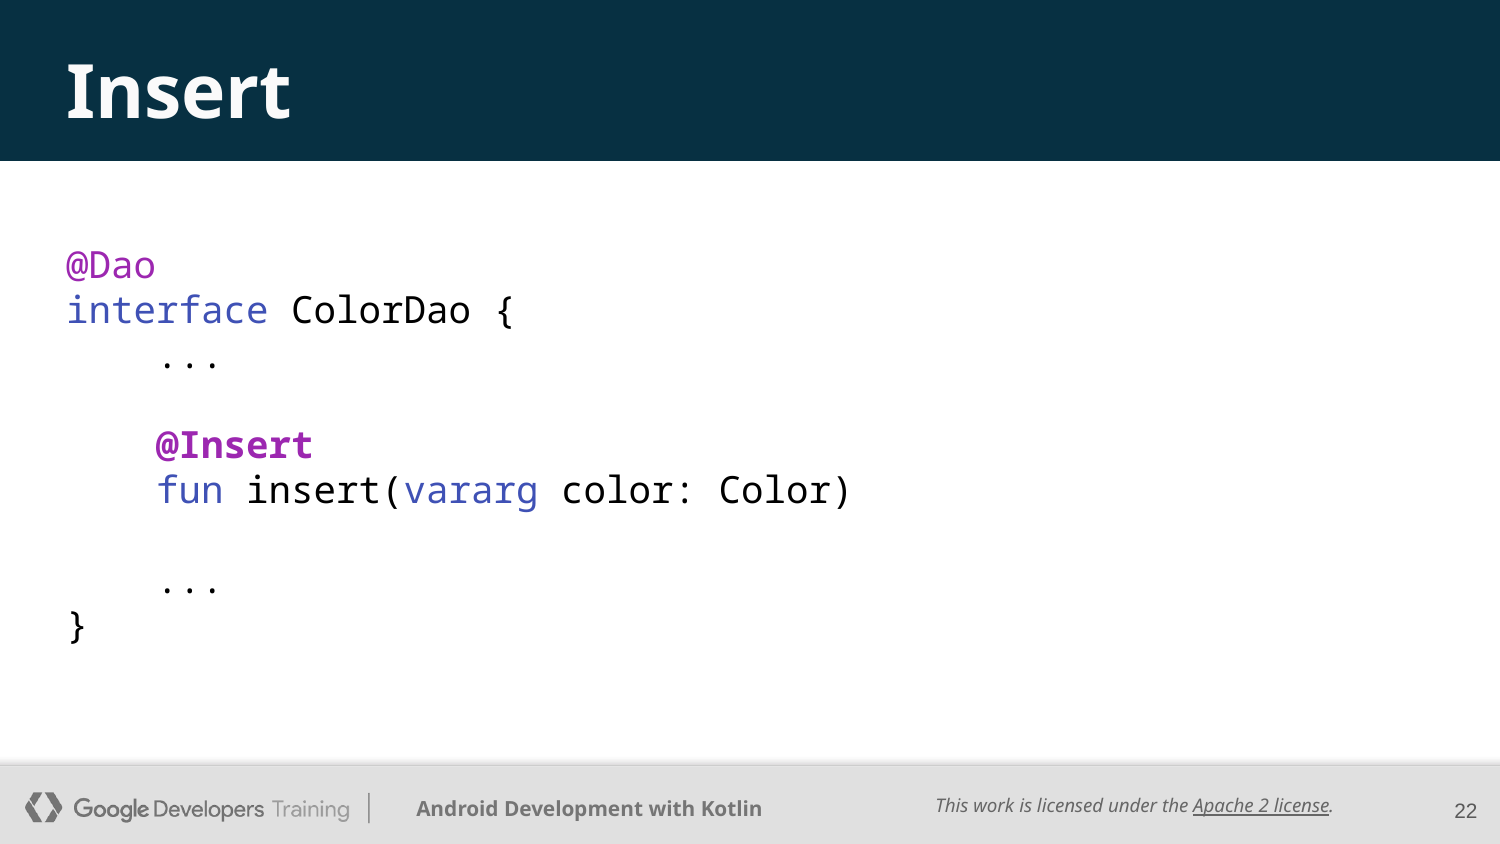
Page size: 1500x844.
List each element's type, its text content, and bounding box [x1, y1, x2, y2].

slide_number ‹#› [1402, 777, 1493, 842]
picture [0, 161, 1500, 844]
list @Dao interface ColorDao { ... @Insert fun insert(vararg color: Color) ... } [51, 226, 1449, 700]
title Insert [51, 28, 1449, 122]
